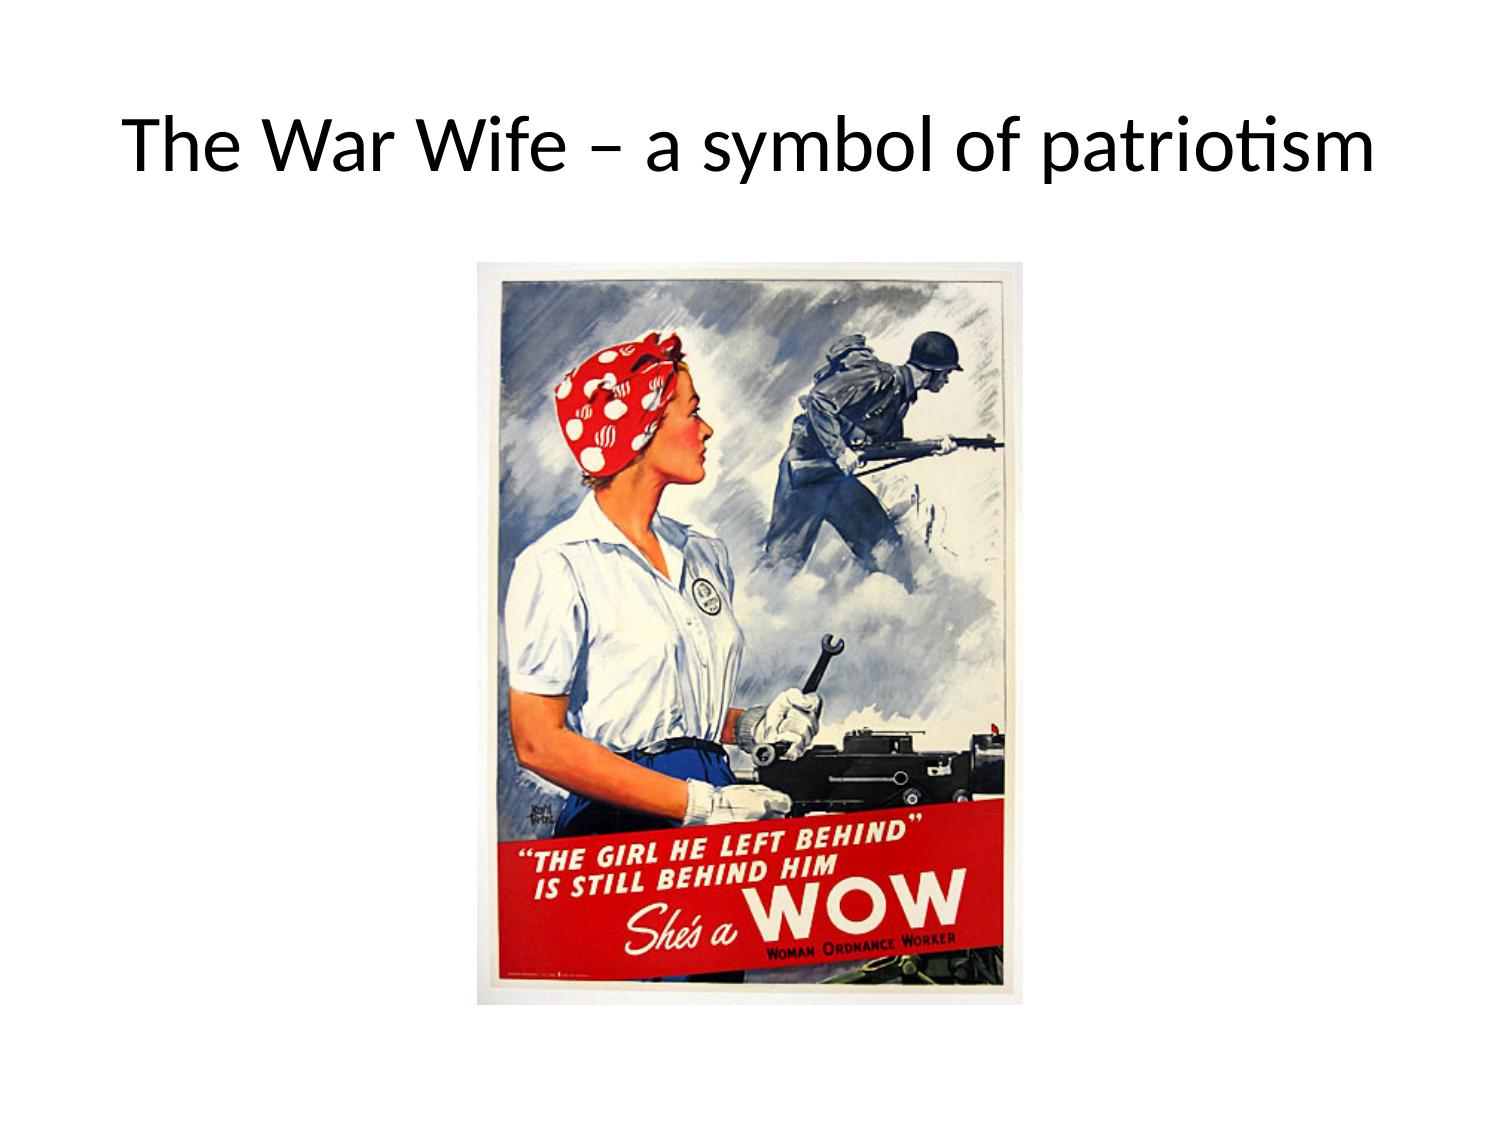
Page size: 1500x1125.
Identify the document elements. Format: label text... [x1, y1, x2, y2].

title The War Wife – a symbol of patriotism [75, 45, 1425, 233]
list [74, 262, 1426, 1006]
